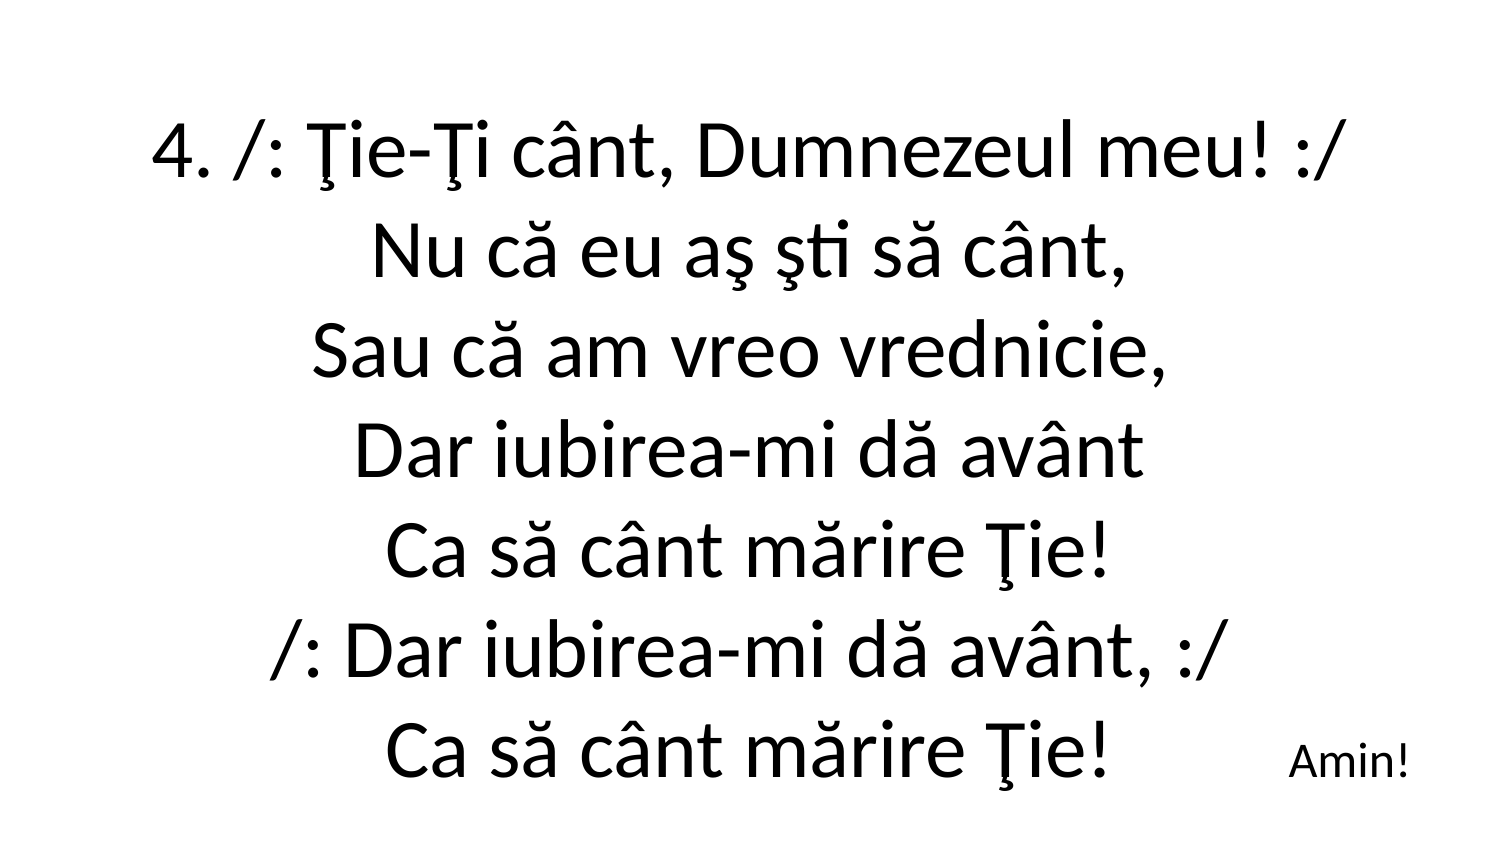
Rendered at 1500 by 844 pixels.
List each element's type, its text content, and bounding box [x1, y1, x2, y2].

text_box Amin! [1273, 674, 1427, 795]
text_box 4. /: Ţie-Ţi cânt, Dumnezeul meu! :/ Nu că eu aş şti să cânt, Sau că am vreo vrednicie, Dar iubirea-mi dă avânt Ca să cânt mărire Ţie! /: Dar iubirea-mi dă avânt, :/ Ca să cânt mărire Ţie! [136, 42, 1364, 802]
